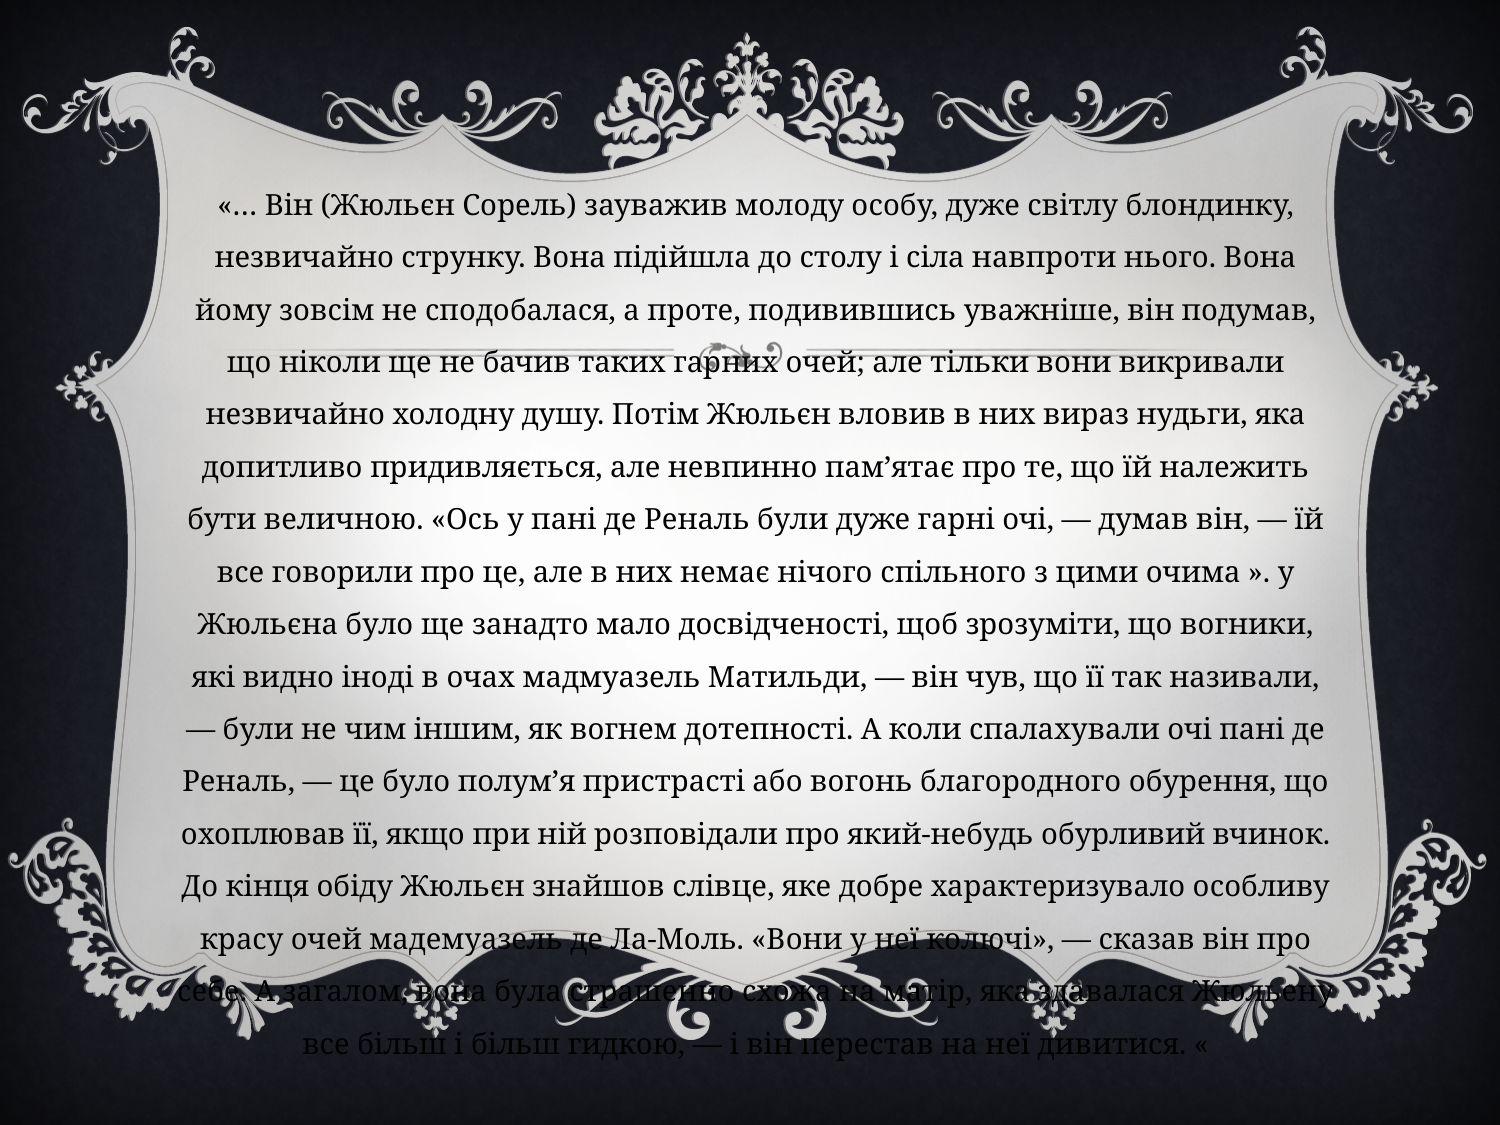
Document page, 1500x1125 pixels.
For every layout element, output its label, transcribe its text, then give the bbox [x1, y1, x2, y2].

picture [0, 0, 1500, 265]
picture [0, 419, 1500, 1125]
list «… Він (Жюльєн Сорель) зауважив молоду особу, дуже світлу блондинку, незвичайно струнку. Вона підійшла до столу і сіла навпроти нього. Вона йому зовсім не сподобалася, а проте, подивившись уважніше, він подумав, що ніколи ще не бачив таких гарних очей; але тільки вони викривали незвичайно холодну душу. Потім Жюльєн вловив в них вираз нудьги, яка допитливо придивляється, але невпинно пам’ятає про те, що їй належить бути величною. «Ось у пані де Реналь були дуже гарні очі, — думав він, — їй все говорили про це, але в них немає нічого спільного з цими очима ». у Жюльєна було ще занадто мало досвідченості, щоб зрозуміти, що вогники, які видно іноді в очах мадмуазель Матильди, — він чув, що її так називали, — були не чим іншим, як вогнем дотепності. А коли спалахували очі пані де Реналь, — це було полум’я пристрасті або вогонь благородного обурення, що охоплював її, якщо при ній розповідали про який-небудь обурливий вчинок. До кінця обіду Жюльєн знайшов слівце, яке добре характеризувало особливу красу очей мадемуазель де Ла-Моль. «Вони у неї колючі», — сказав він про себе. А загалом, вона була страшенно схожа на матір, яка здавалася Жюльену все більш і більш гидкою, — і він перестав на неї дивитися. « [159, 160, 1353, 661]
